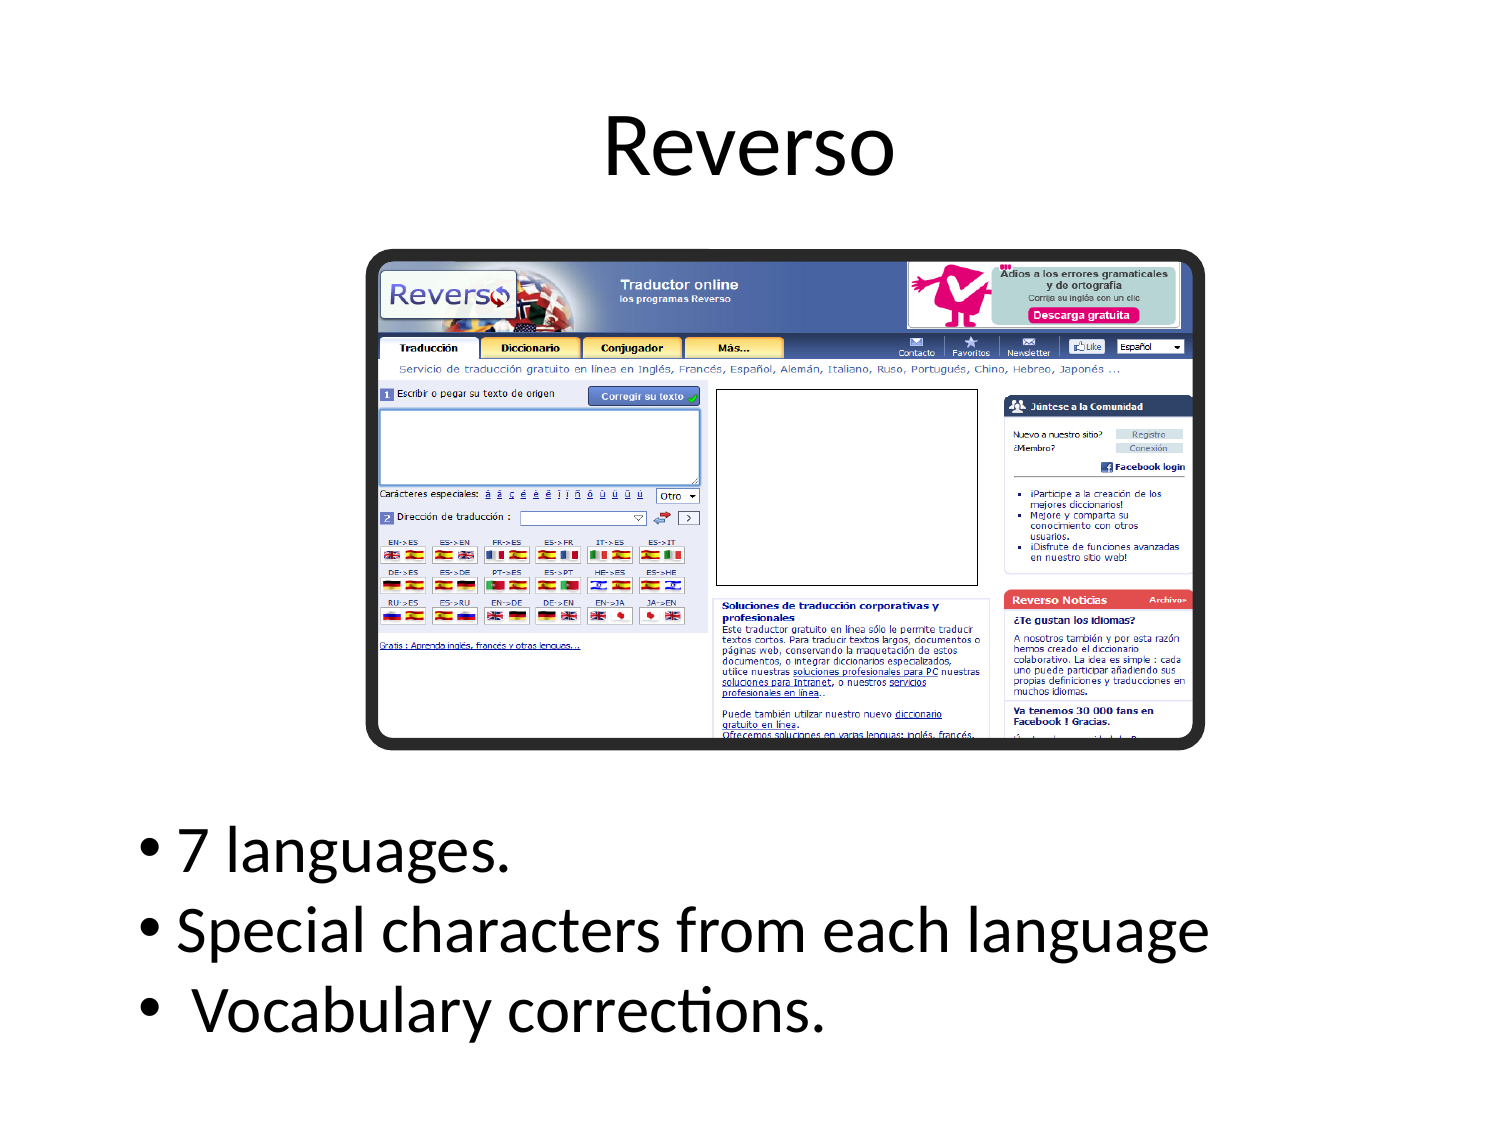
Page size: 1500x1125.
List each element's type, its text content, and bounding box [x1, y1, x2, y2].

title Reverso [75, 45, 1425, 233]
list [371, 255, 1200, 745]
text_box 7 languages. Special characters from each language Vocabulary corrections. [123, 798, 1235, 1054]
